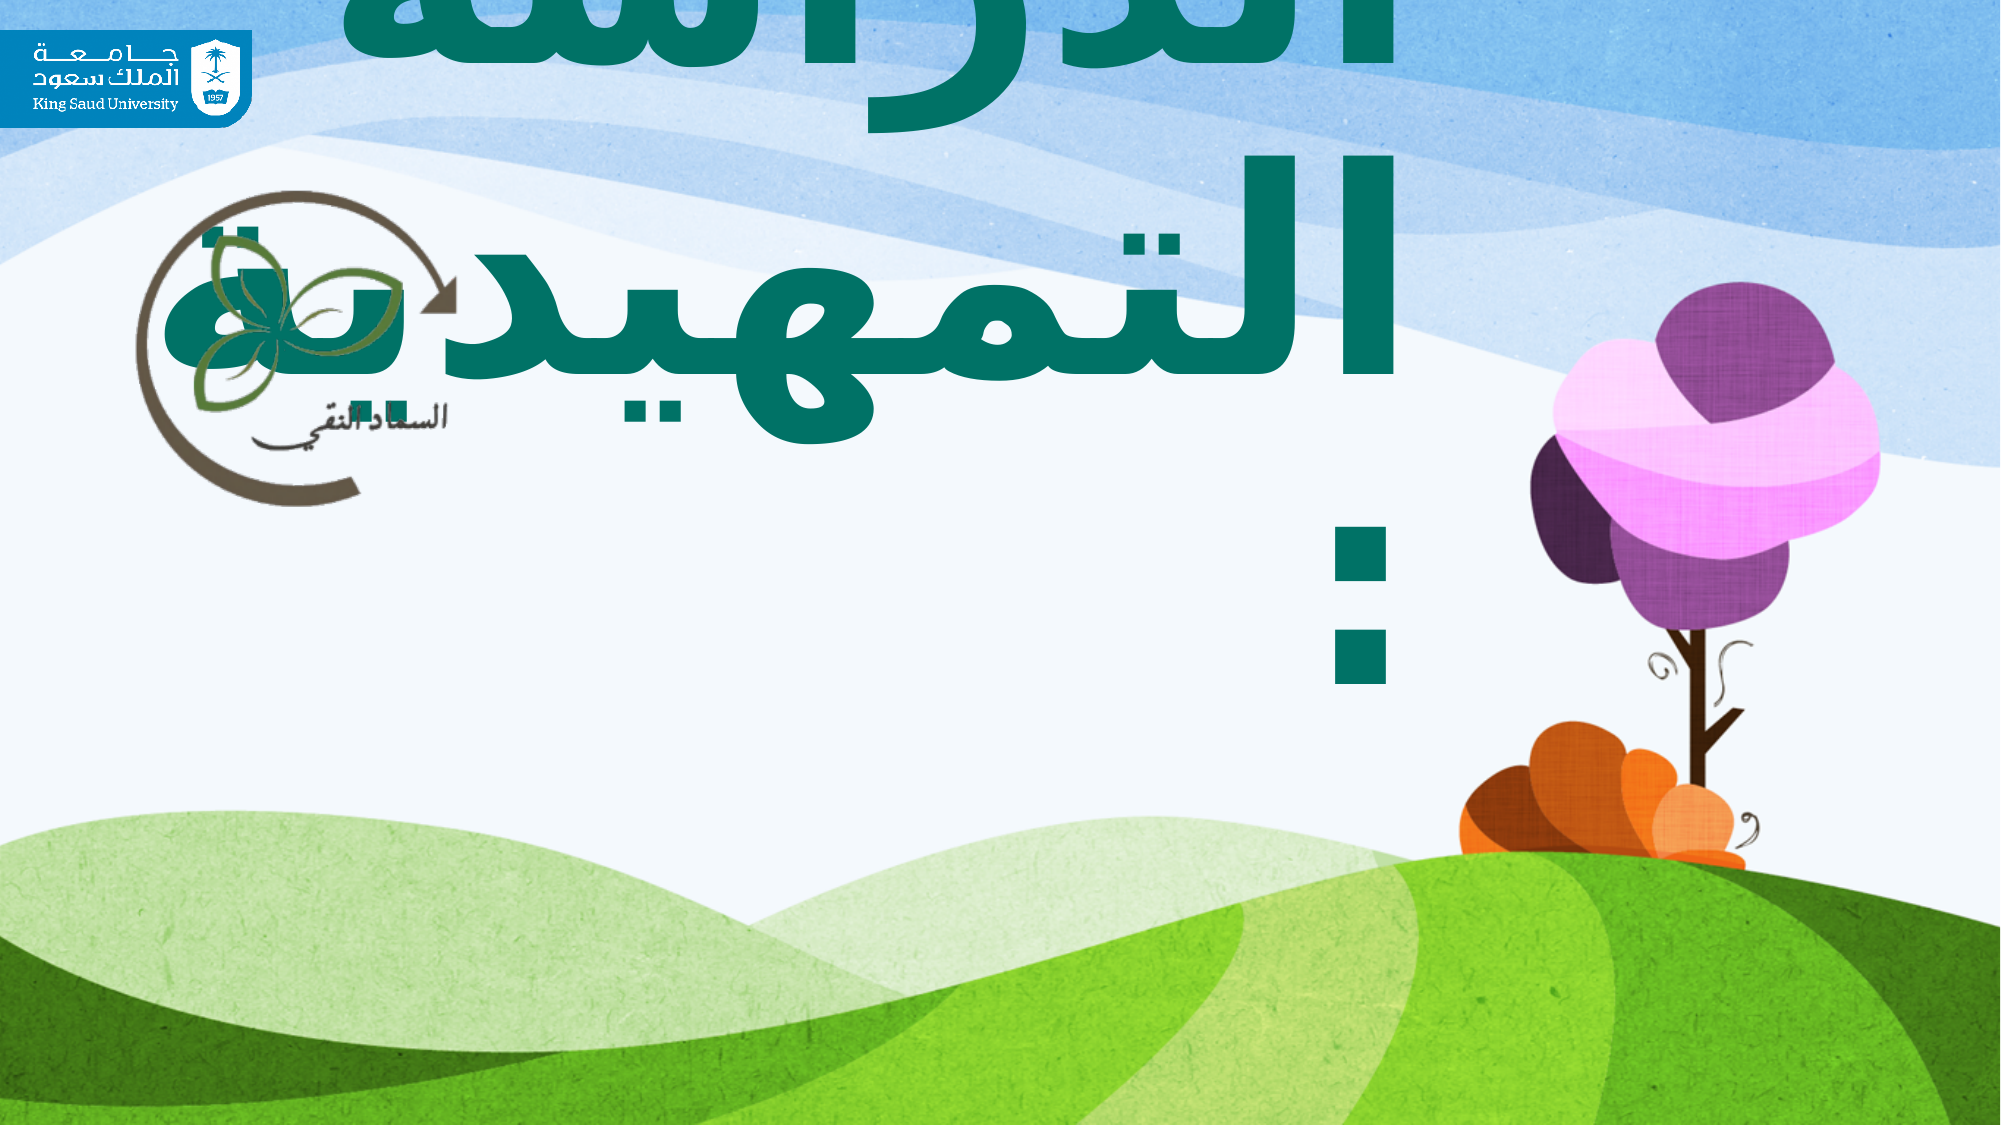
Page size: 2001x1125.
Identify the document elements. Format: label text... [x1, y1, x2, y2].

picture [0, 0, 2001, 1125]
picture [55, 75, 60, 86]
title أولاً الدراسة التمهيدية: [64, 329, 1434, 755]
picture [192, 41, 239, 115]
